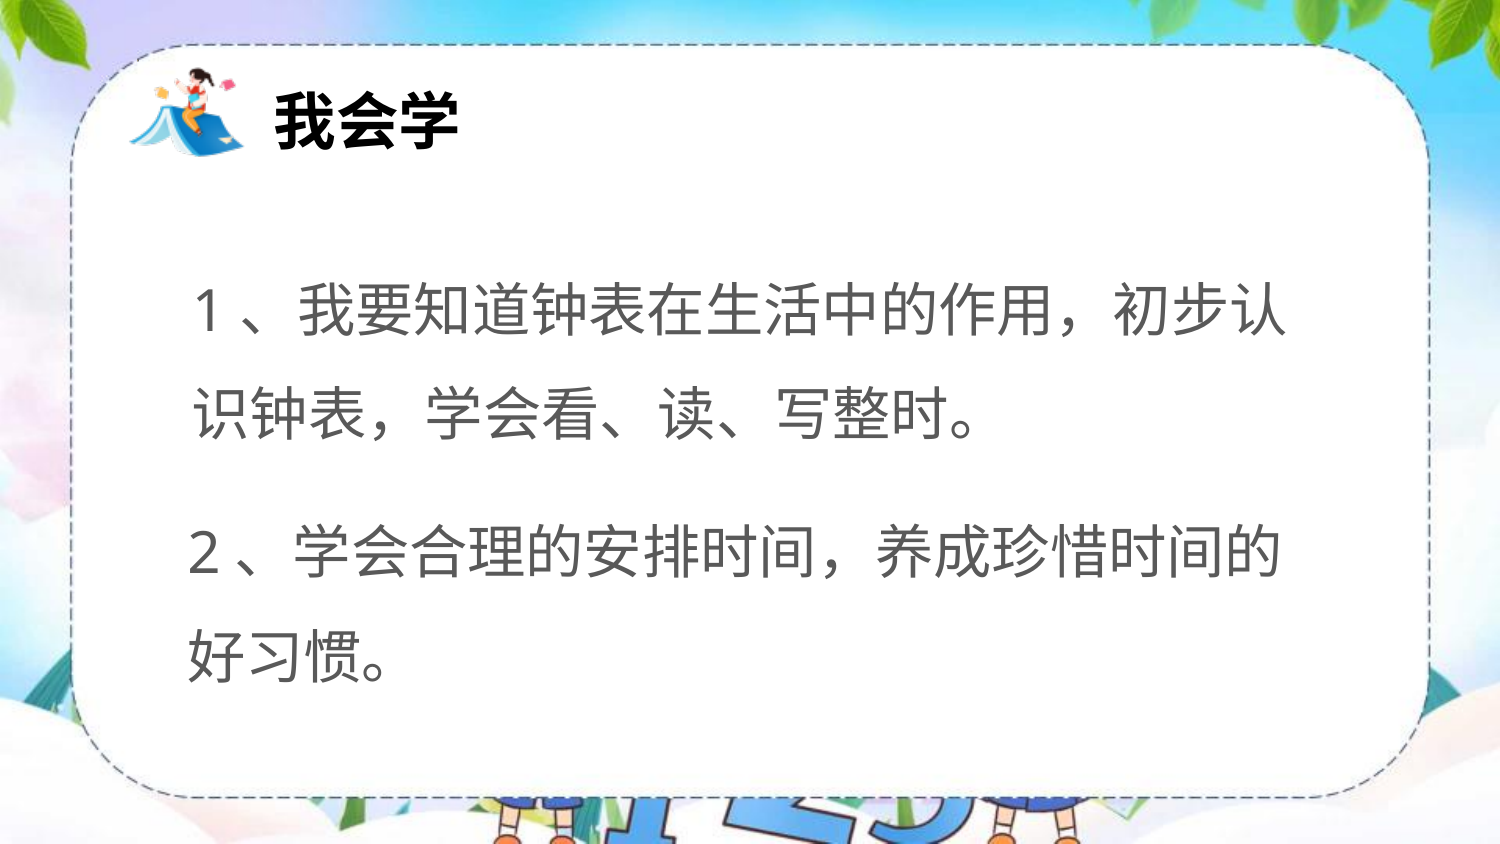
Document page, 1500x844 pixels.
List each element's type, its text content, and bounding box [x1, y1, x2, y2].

text_box 2、学会合理的安排时间，养成珍惜时间的好习惯。 [172, 473, 1331, 678]
text_box 我会学 [259, 74, 491, 165]
list 1、我要知道钟表在生活中的作用，初步认识钟表，学会看、读、写整时。 [176, 229, 1324, 473]
picture [0, 0, 1500, 844]
